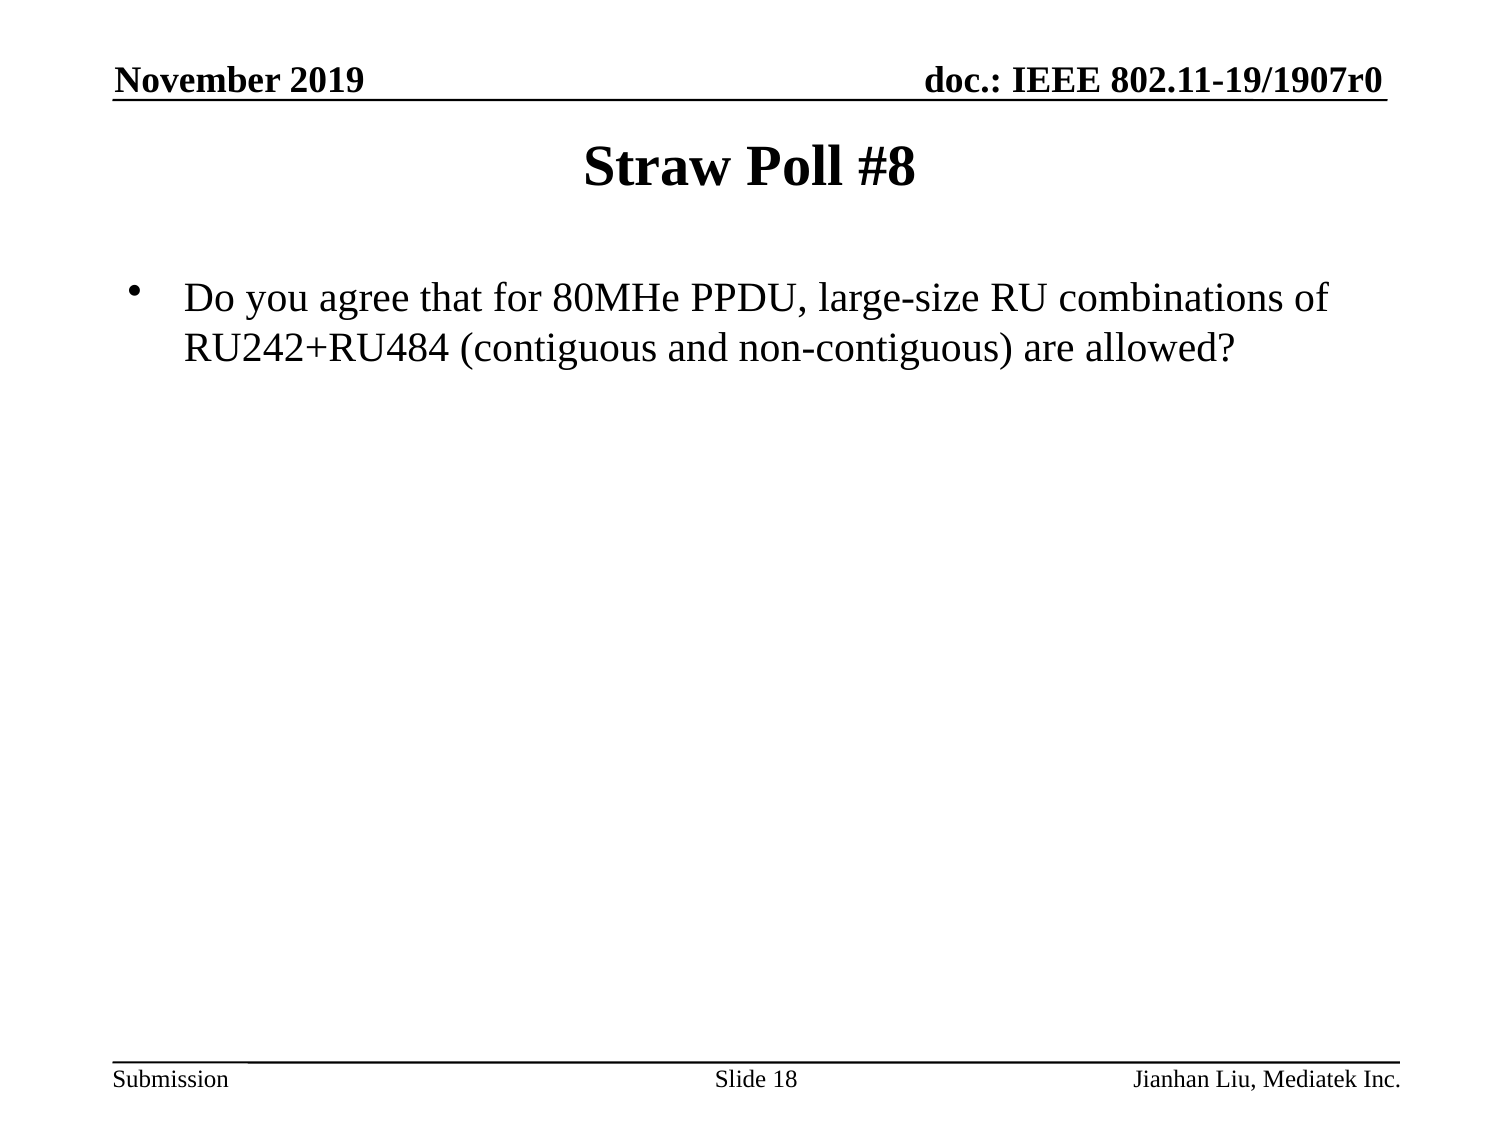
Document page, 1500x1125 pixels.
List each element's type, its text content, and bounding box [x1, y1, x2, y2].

list Do you agree that for 80MHe PPDU, large-size RU combinations of RU242+RU484 (contiguous and non-contiguous) are allowed? [112, 262, 1388, 1001]
footer Jianhan Liu, Mediatek Inc. [1129, 1061, 1402, 1093]
slide_number Slide 18 [712, 1061, 800, 1093]
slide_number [114, 54, 368, 101]
title Straw Poll #8 [112, 112, 1388, 213]
